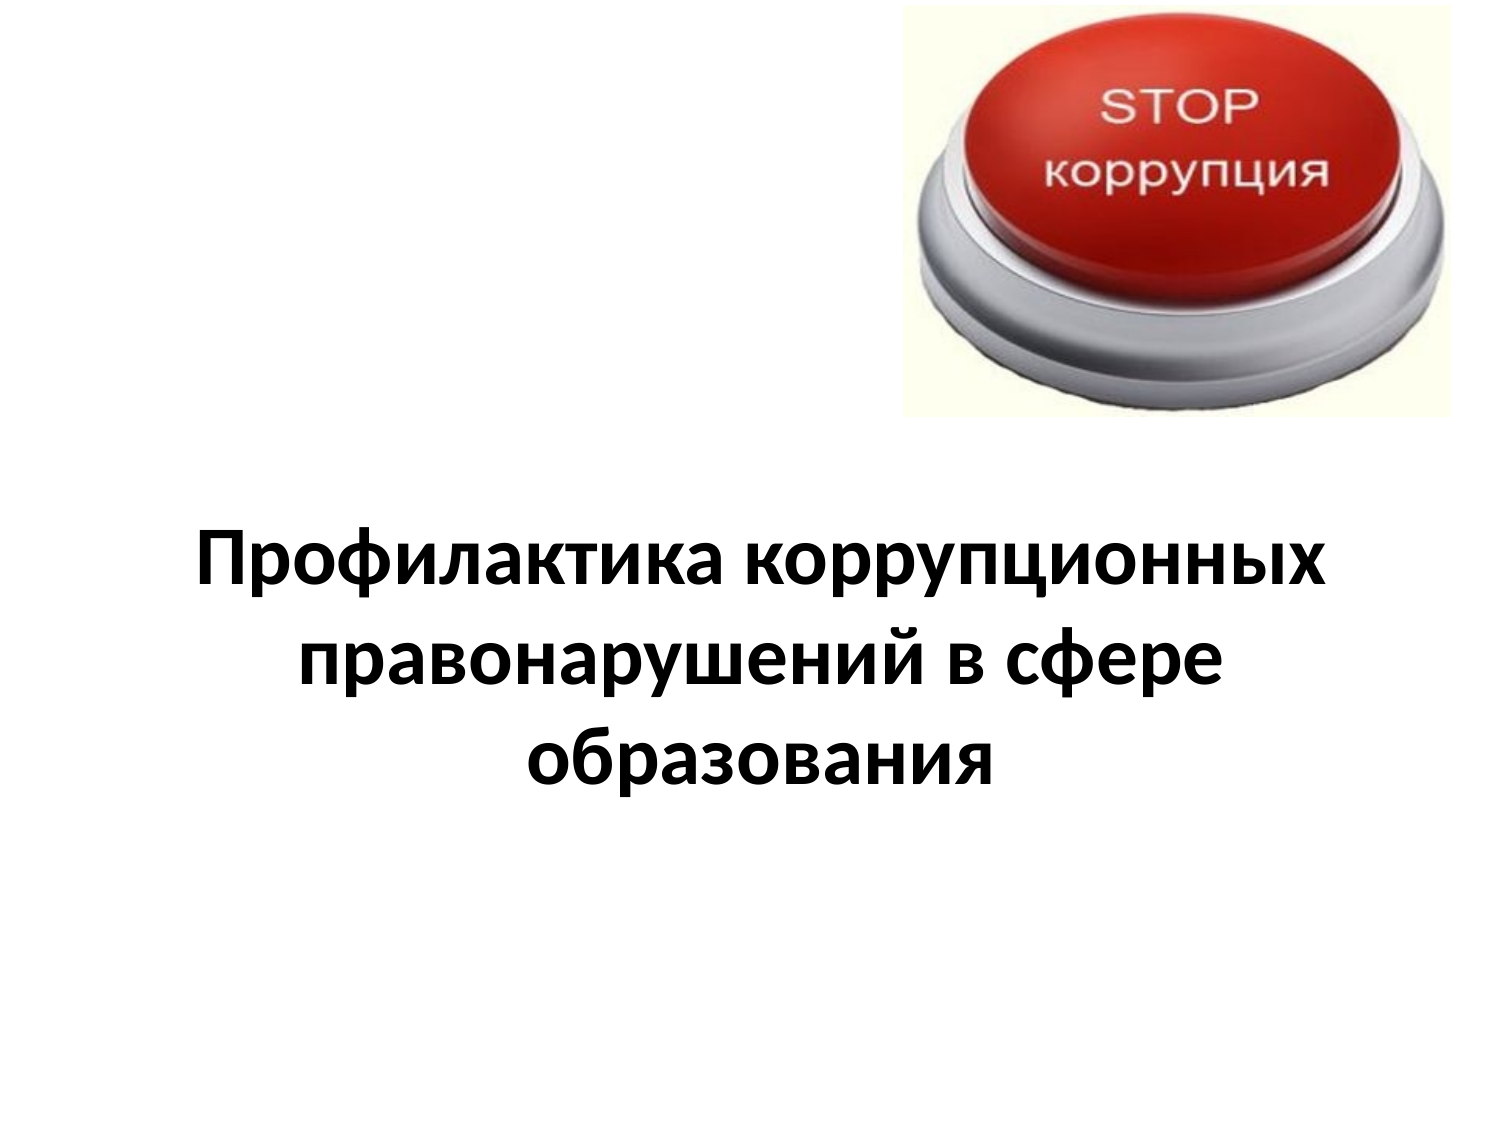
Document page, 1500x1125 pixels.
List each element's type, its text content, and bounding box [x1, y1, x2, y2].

picture [903, 5, 1451, 417]
title Профилактика коррупционных правонарушений в сфере образования [123, 432, 1399, 871]
